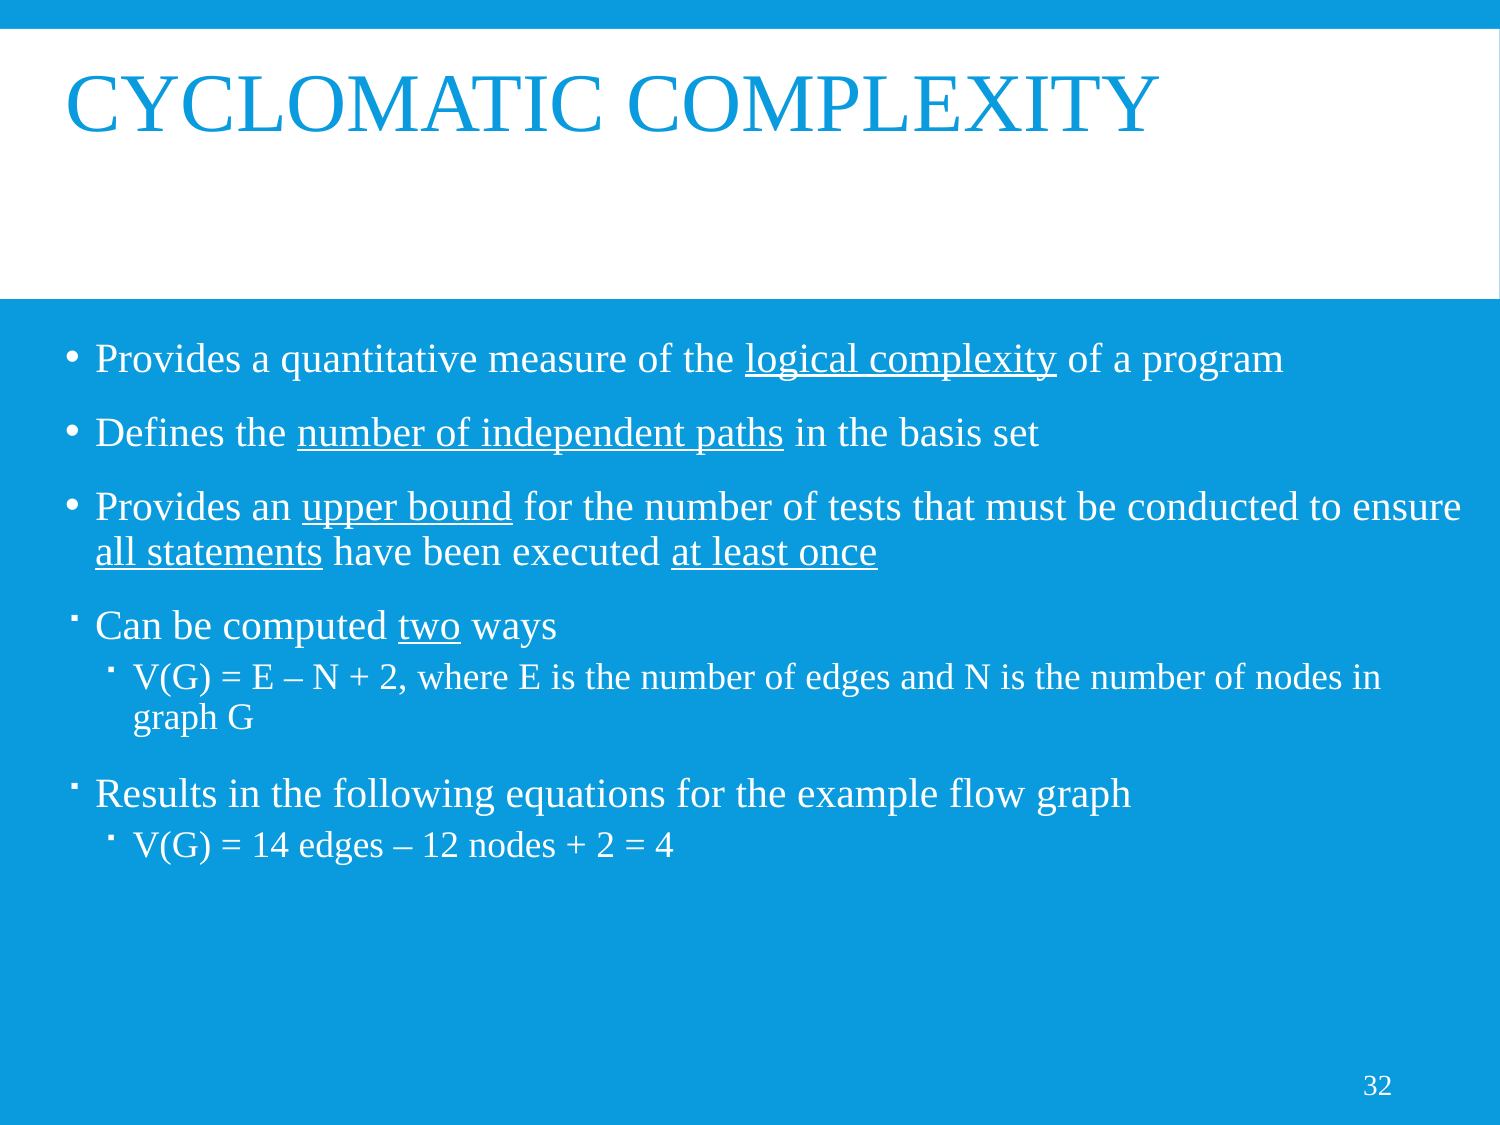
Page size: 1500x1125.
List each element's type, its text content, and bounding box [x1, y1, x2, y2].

slide_number 32 [1355, 1053, 1473, 1114]
list Provides a quantitative measure of the logical complexity of a program Defines the number of independent paths in the basis set Provides an upper bound for the number of tests that must be conducted to ensure all statements have been executed at least once Can be computed two ways V(G) = E – N + 2, where E is the number of edges and N is the number of nodes in graph G Results in the following equations for the example flow graph V(G) = 14 edges – 12 nodes + 2 = 4 [49, 328, 1488, 1054]
title Cyclomatic Complexity [50, 12, 1500, 200]
